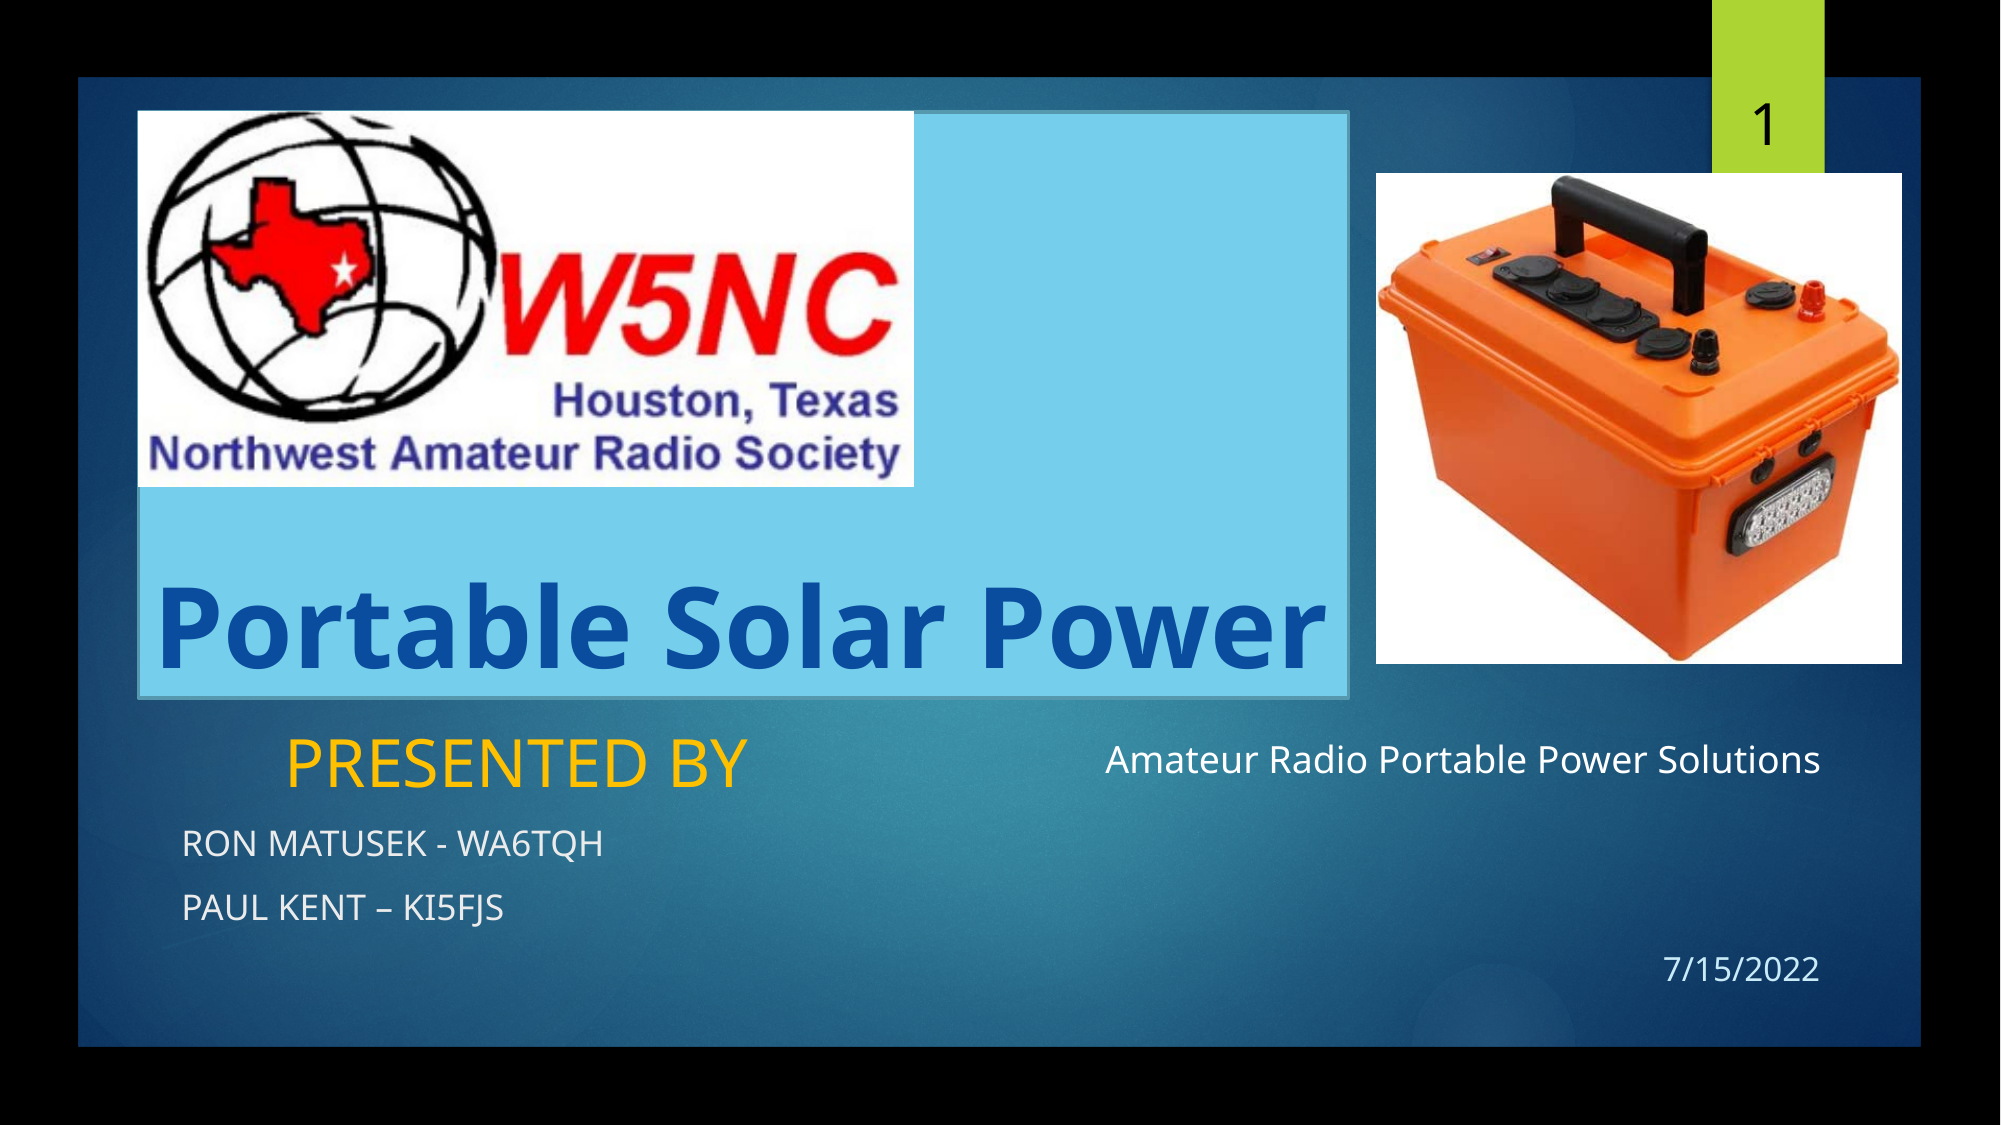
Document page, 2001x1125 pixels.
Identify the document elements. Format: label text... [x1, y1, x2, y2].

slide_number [1598, 940, 1836, 1003]
picture [1376, 173, 1903, 664]
slide_number 1 [1698, 48, 1836, 172]
picture [138, 111, 914, 488]
subtitle Presented by Ron Matusek - WA6TQH Paul Kent – KI5FJS [166, 713, 867, 1032]
title Portable Solar Power [137, 110, 1350, 700]
text_box Amateur Radio Portable Power Solutions [1090, 728, 1883, 789]
